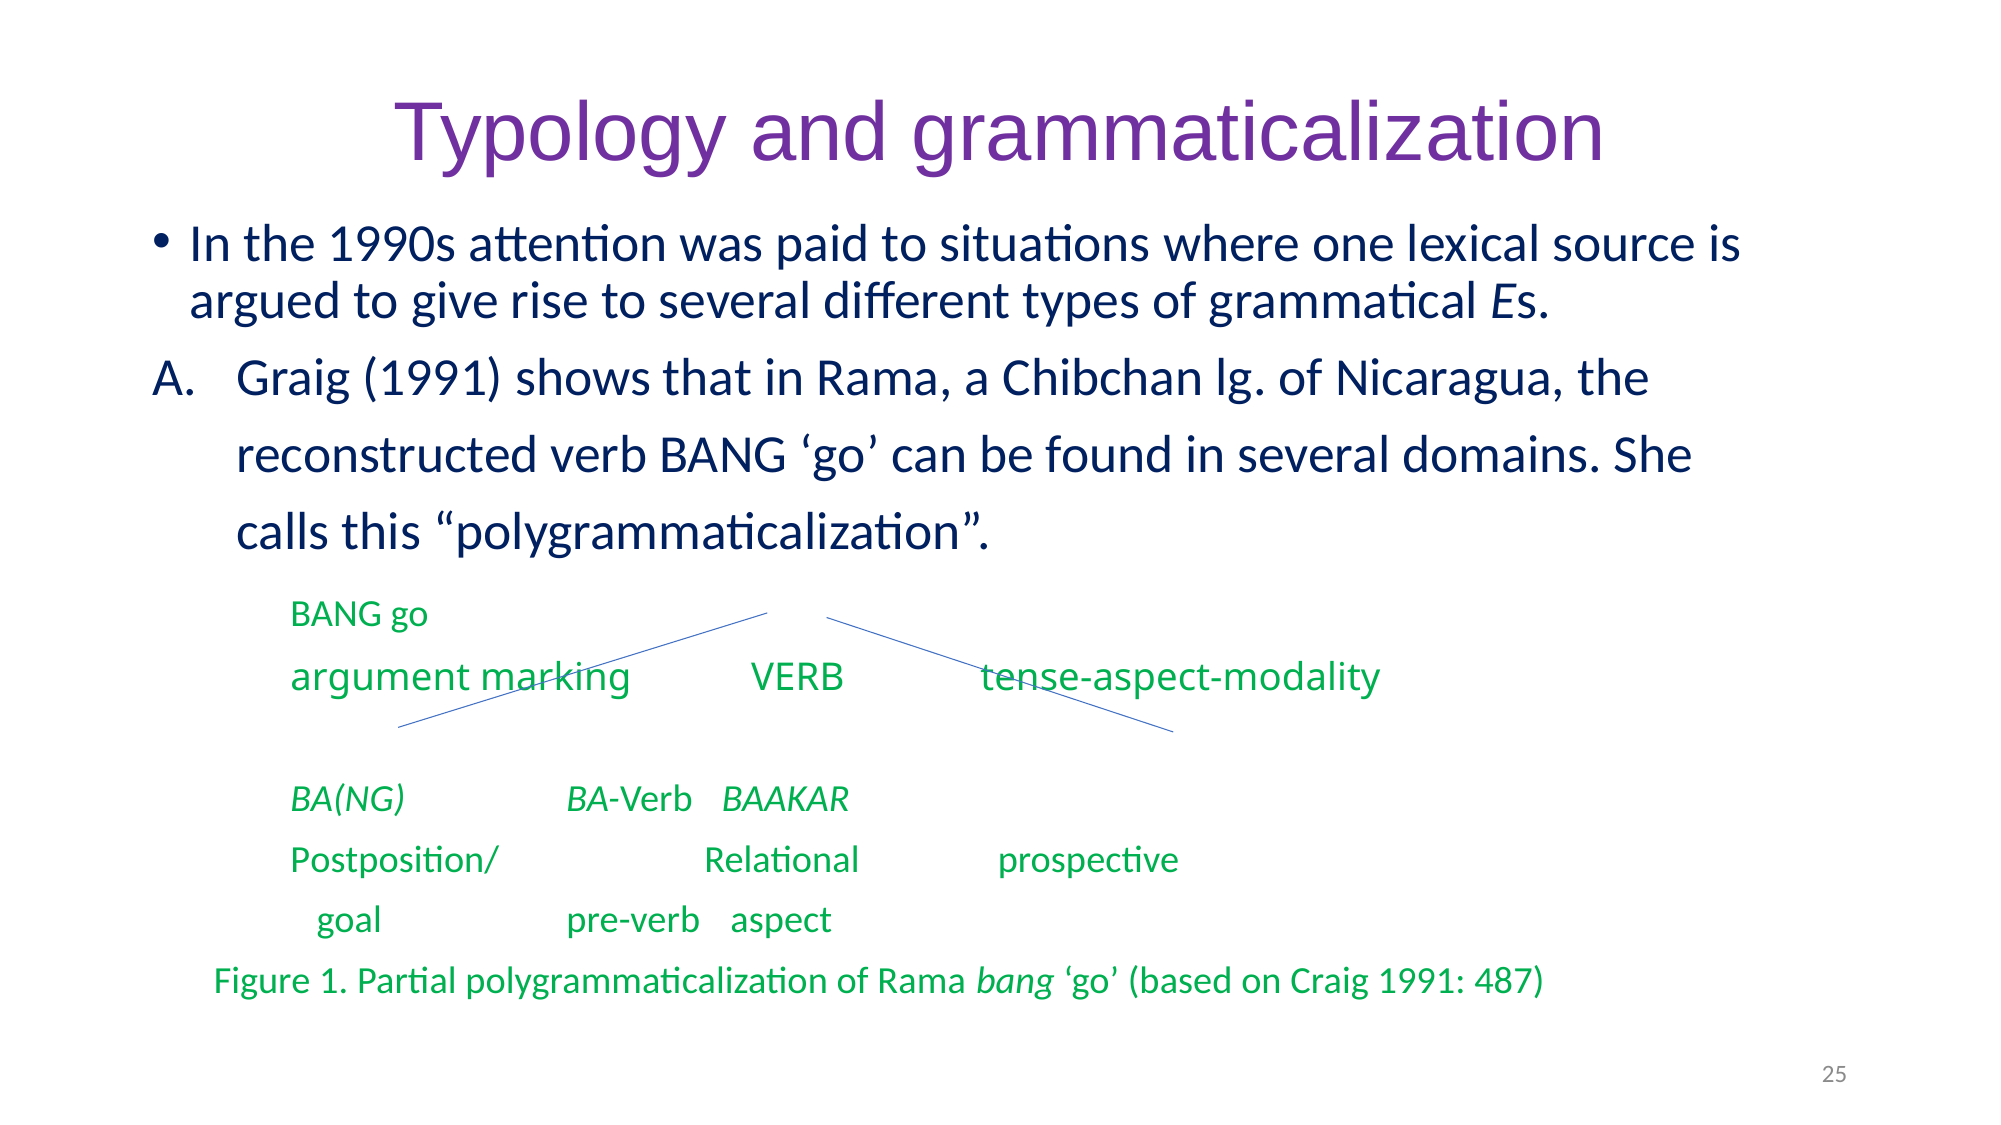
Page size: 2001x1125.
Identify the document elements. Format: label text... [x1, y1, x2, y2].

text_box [826, 617, 1174, 732]
list In the 1990s attention was paid to situations where one lexical source is argued to give rise to several different types of grammatical Es. Graig (1991) shows that in Rama, a Chibchan lg. of Nicaragua, the reconstructed verb BANG ‘go’ can be found in several domains. She calls this “polygrammaticalization”. BANG go argument marking VERB tense-aspect-modality BA(NG) BA-Verb BAAKAR Postposition/ Relational prospective goal pre-verb aspect Figure 1. Partial polygrammaticalization of Rama bang ‘go’ (based on Craig 1991: 487) [137, 207, 1863, 1014]
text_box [398, 612, 768, 728]
slide_number 25 [1412, 1042, 1863, 1103]
title Typology and grammaticalization [137, 59, 1863, 207]
